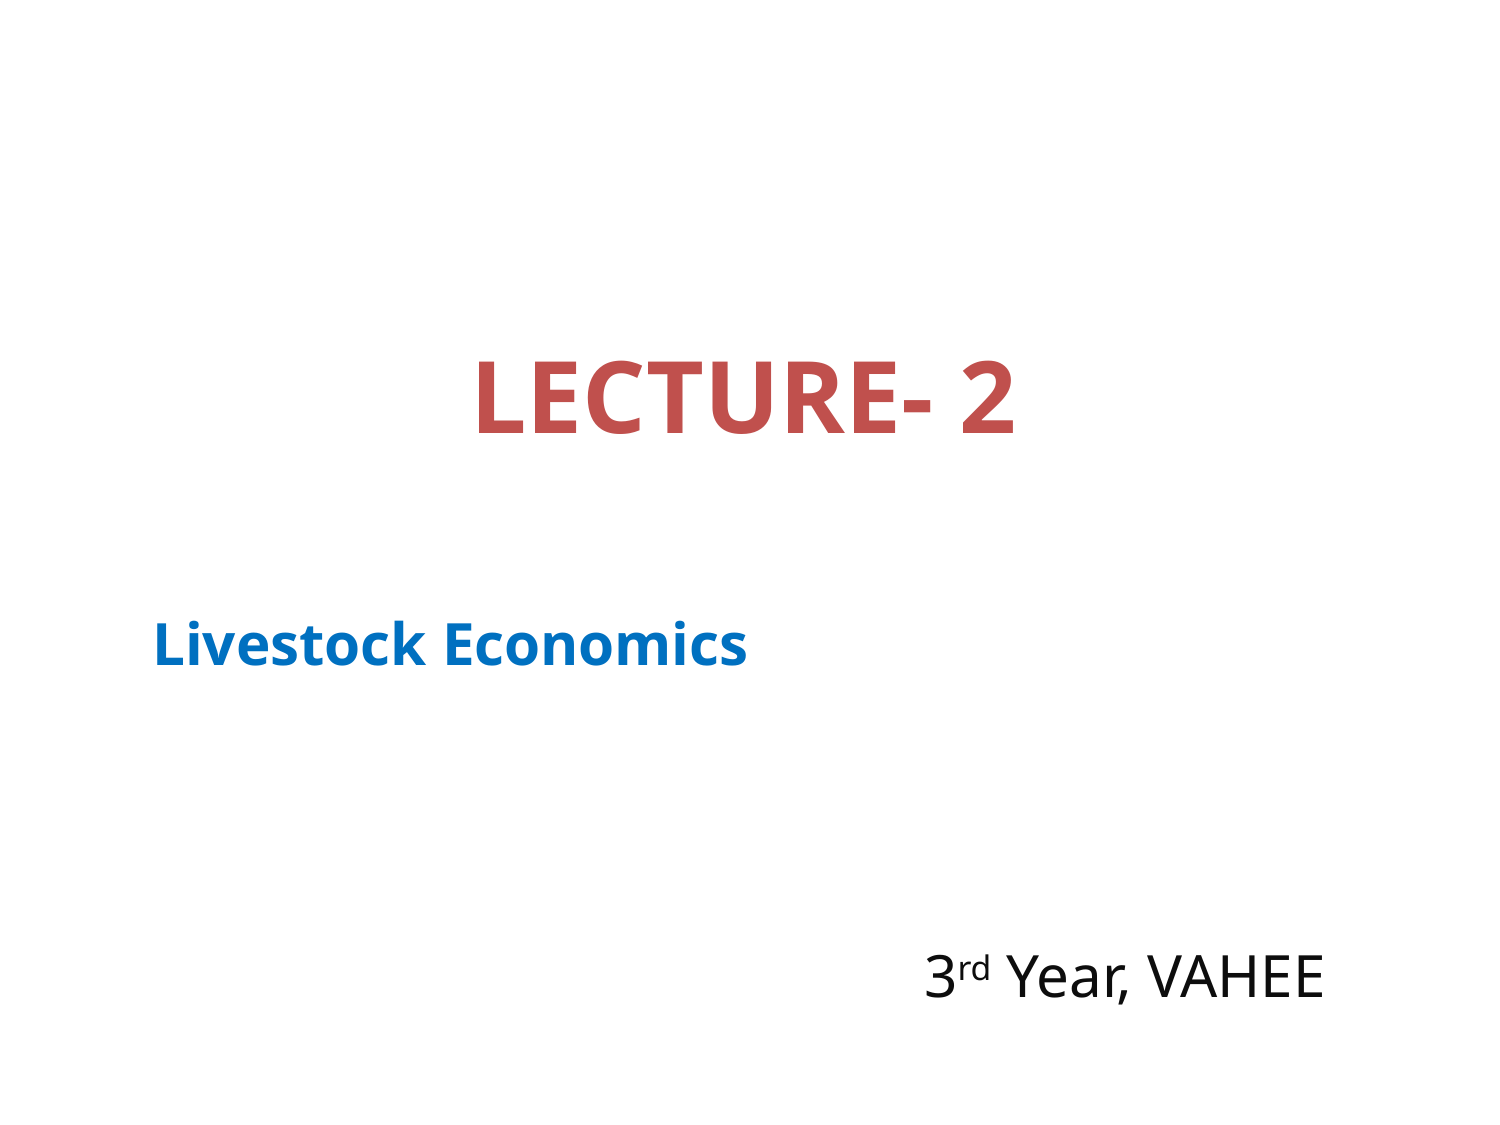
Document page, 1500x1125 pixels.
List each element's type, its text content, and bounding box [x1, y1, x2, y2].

subtitle 3rd Year, VAHEE [699, 849, 1500, 1038]
text_box Livestock Economics [137, 600, 1376, 730]
title LECTURE- 2 [50, 174, 1438, 613]
